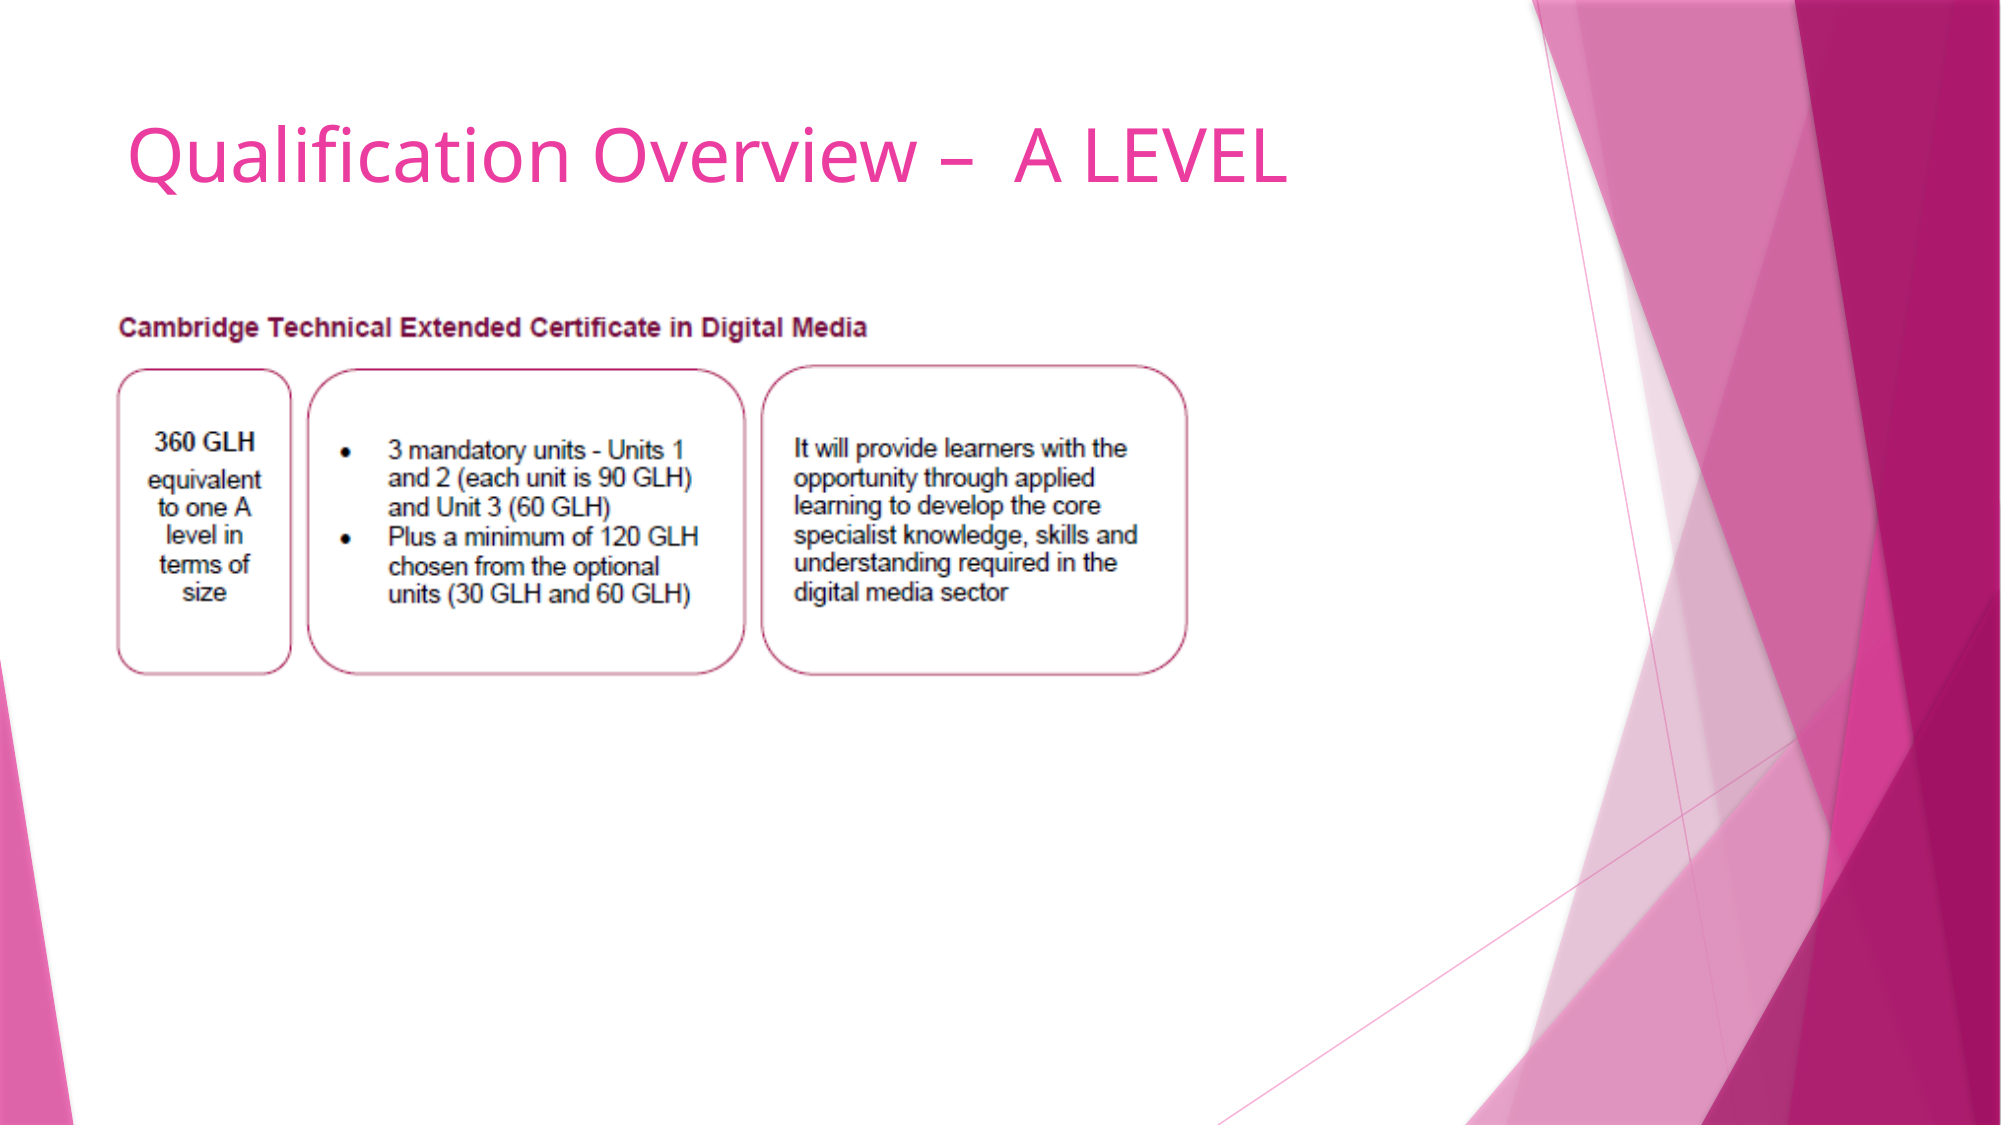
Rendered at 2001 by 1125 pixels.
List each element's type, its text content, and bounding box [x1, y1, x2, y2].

title Qualification Overview – A LEVEL [111, 99, 1522, 317]
picture [93, 299, 1226, 699]
